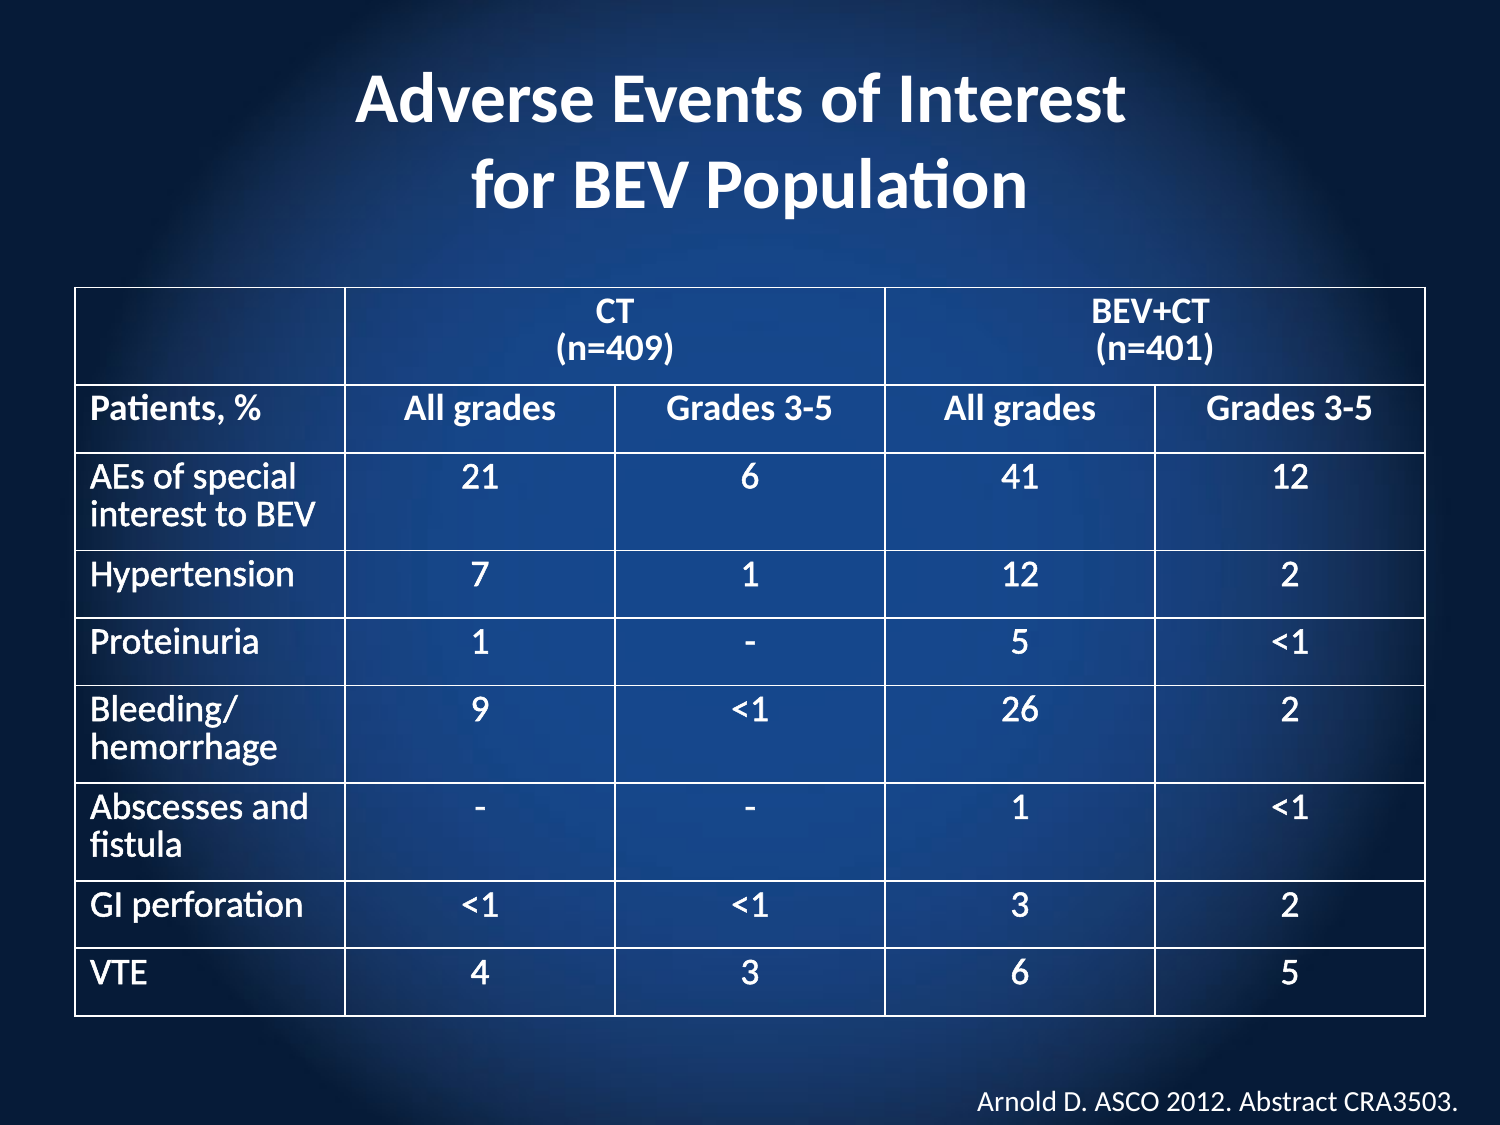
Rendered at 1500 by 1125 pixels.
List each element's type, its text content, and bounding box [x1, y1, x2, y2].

table_cell 6 [886, 949, 1154, 1015]
table_cell 3 [616, 949, 884, 1015]
table_cell 3 [886, 882, 1154, 947]
table_cell 1 [346, 619, 614, 685]
table_cell 1 [886, 784, 1154, 880]
table_cell GI perforation [76, 882, 344, 947]
table_cell <1 [616, 686, 884, 782]
table_cell All grades [346, 386, 614, 452]
table_header BEV+CT (n=401) [886, 288, 1424, 384]
table_cell 41 [886, 454, 1154, 550]
table_cell <1 [1156, 619, 1424, 685]
table_cell Grades 3-5 [616, 386, 884, 452]
table_cell Patients, % [76, 386, 344, 452]
table_cell 12 [886, 551, 1154, 617]
table_cell - [616, 619, 884, 685]
table_cell Bleeding/ hemorrhage [76, 686, 344, 782]
table_cell 5 [1156, 949, 1424, 1015]
table_cell Proteinuria [76, 619, 344, 685]
table_cell All grades [886, 386, 1154, 452]
table_cell - [346, 784, 614, 880]
table_cell Abscesses and fistula [76, 784, 344, 880]
table_cell 9 [346, 686, 614, 782]
picture [0, 0, 1500, 1125]
table_cell 7 [346, 551, 614, 617]
table_cell <1 [346, 882, 614, 947]
table_cell 5 [886, 619, 1154, 685]
table_cell VTE [76, 949, 344, 1015]
table_cell <1 [616, 882, 884, 947]
table_cell Hypertension [76, 551, 344, 617]
table_cell <1 [1156, 784, 1424, 880]
table_cell 4 [346, 949, 614, 1015]
table_cell Grades 3-5 [1156, 386, 1424, 452]
table_cell - [616, 784, 884, 880]
table_header CT (n=409) [346, 288, 884, 384]
table_cell 21 [346, 454, 614, 550]
table_cell 26 [886, 686, 1154, 782]
table_cell 12 [1156, 454, 1424, 550]
title Adverse Events of Interest for BEV Population [75, 44, 1425, 232]
text_box Arnold D. ASCO 2012. Abstract CRA3503. [961, 1074, 1474, 1125]
table_cell 2 [1156, 882, 1424, 947]
table_cell 2 [1156, 686, 1424, 782]
table_cell AEs of special interest to BEV [76, 454, 344, 550]
table_cell 1 [616, 551, 884, 617]
table_cell 6 [616, 454, 884, 550]
table_header [76, 288, 344, 384]
table_cell 2 [1156, 551, 1424, 617]
